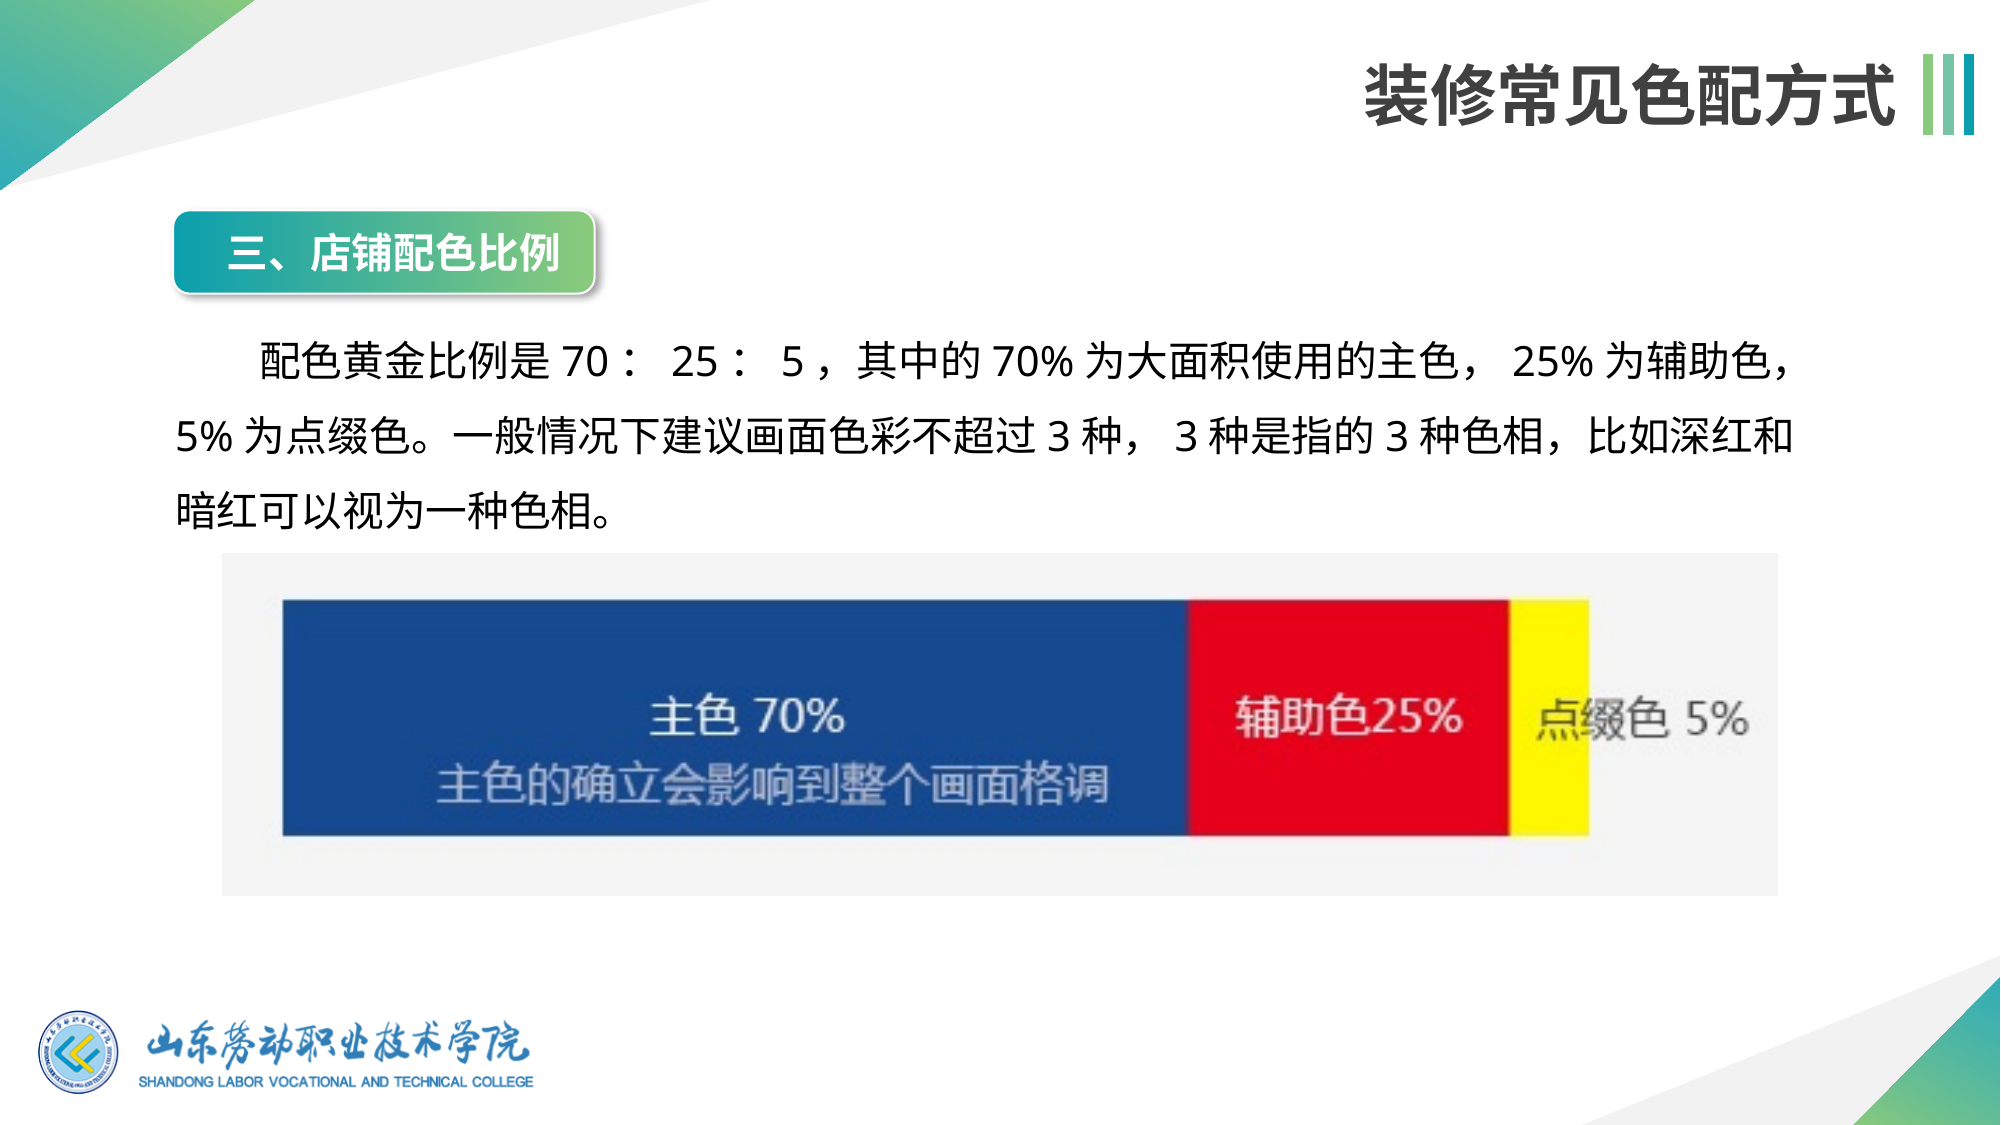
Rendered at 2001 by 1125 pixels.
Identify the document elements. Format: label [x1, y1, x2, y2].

picture [38, 1010, 550, 1094]
picture [222, 553, 1778, 896]
text_box [1928, 54, 1969, 136]
text_box [173, 210, 595, 294]
text_box [0, 0, 2000, 1125]
